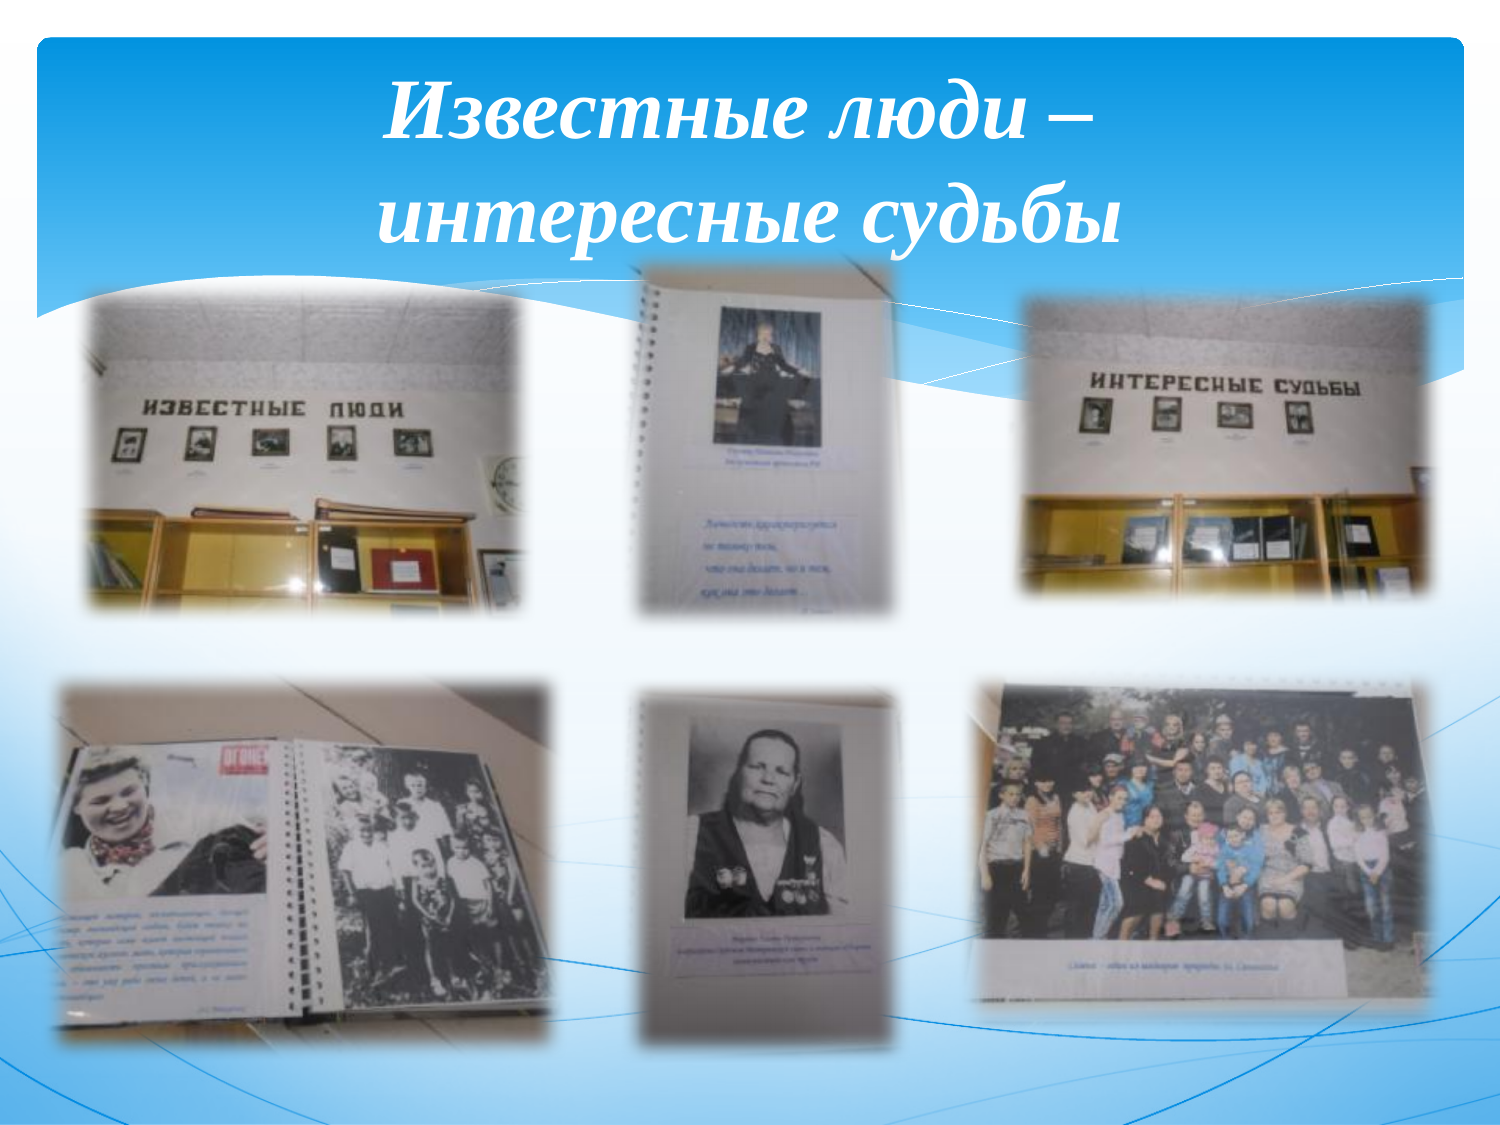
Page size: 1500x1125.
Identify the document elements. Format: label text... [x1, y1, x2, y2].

picture [1004, 278, 1446, 610]
picture [40, 666, 568, 1061]
picture [619, 245, 911, 633]
picture [619, 675, 911, 1064]
picture [959, 665, 1446, 1032]
title Известные люди – интересные судьбы [75, 45, 1425, 268]
picture [72, 276, 536, 625]
